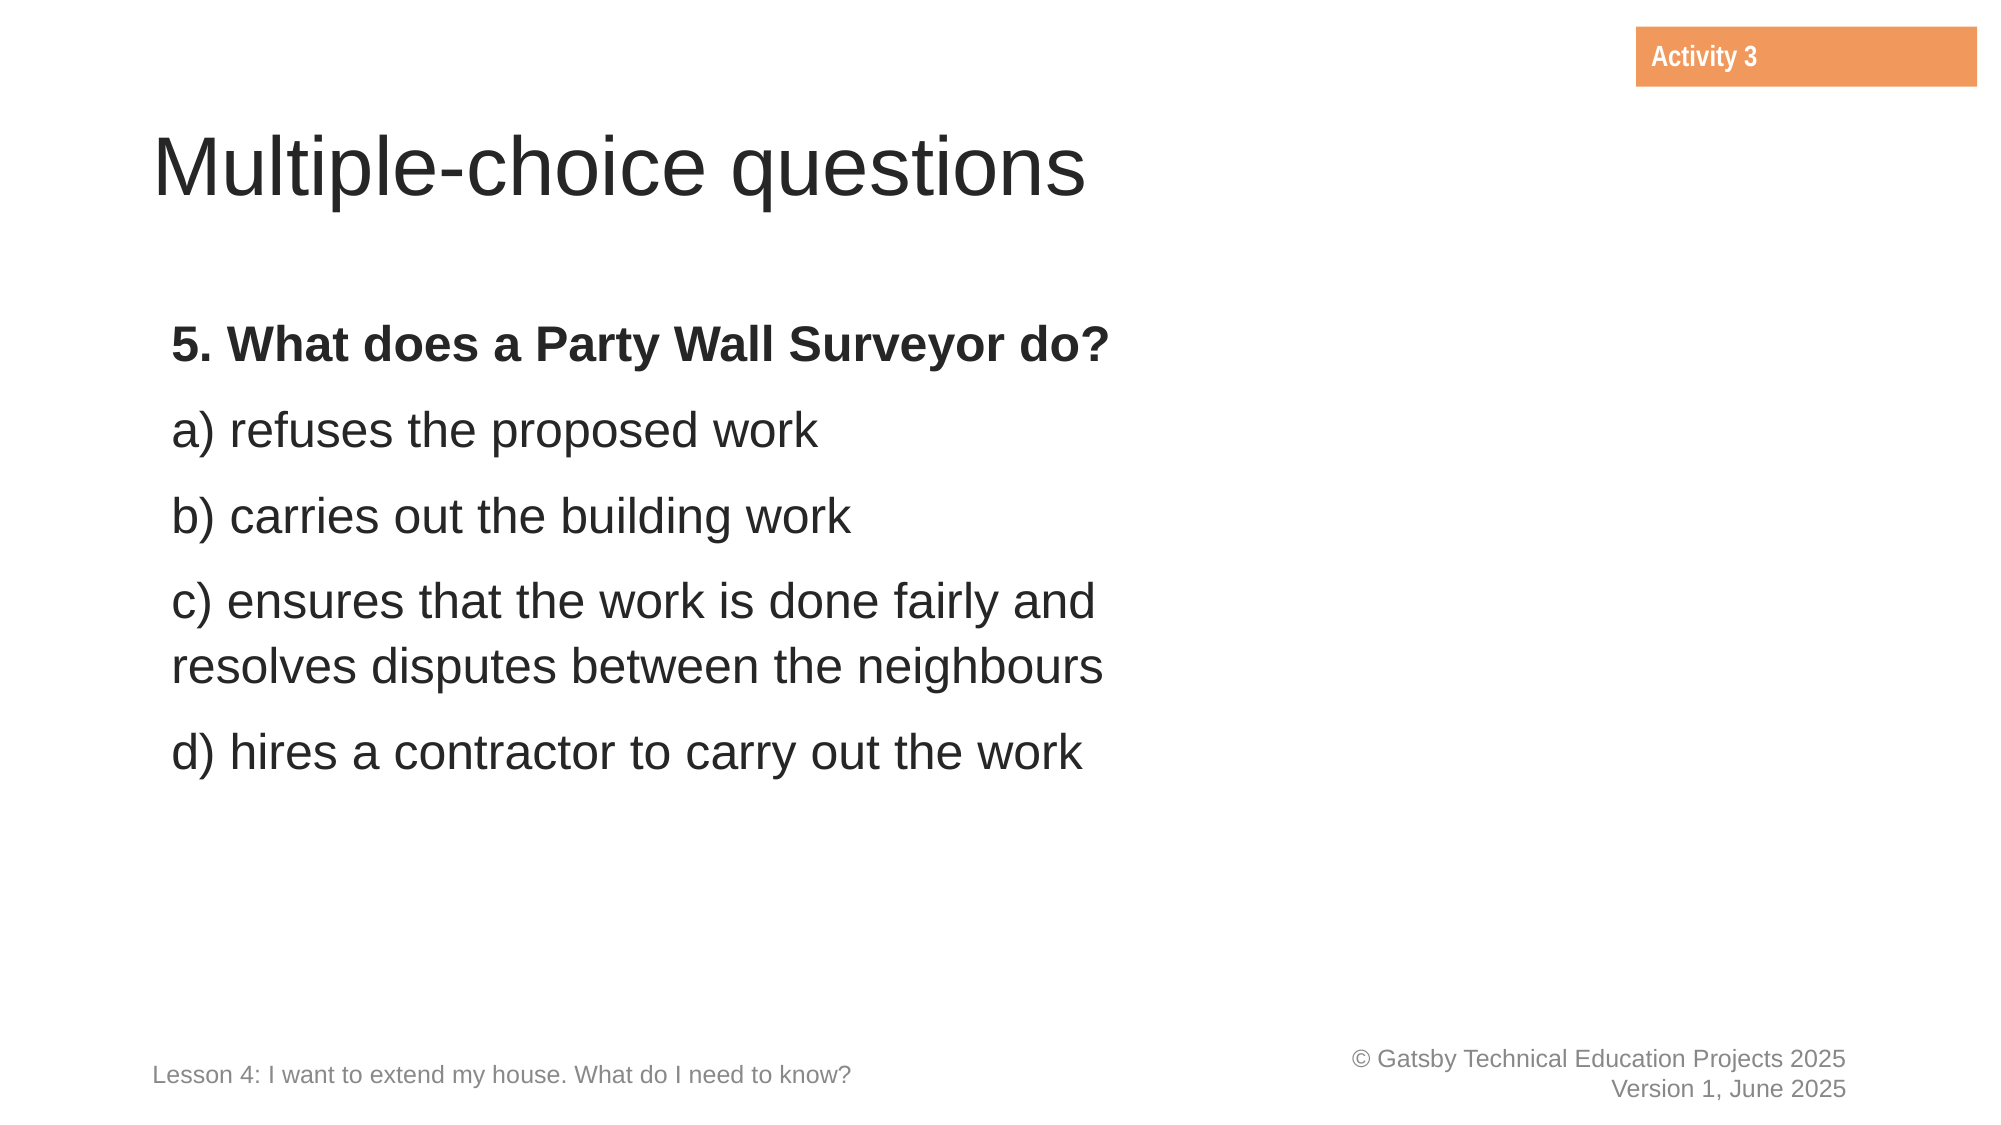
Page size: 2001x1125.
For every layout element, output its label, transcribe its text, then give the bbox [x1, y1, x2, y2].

list Activity 3 [1636, 26, 1978, 87]
title Multiple-choice questions [137, 59, 1863, 278]
list Lesson 4: I want to extend my house. What do I need to know? [137, 1042, 939, 1103]
list 5. What does a Party Wall Surveyor do? a) refuses the proposed work b) carries out the building work c) ensures that the work is done fairly and resolves disputes between the neighbours d) hires a contractor to carry out the work [137, 299, 1188, 1014]
